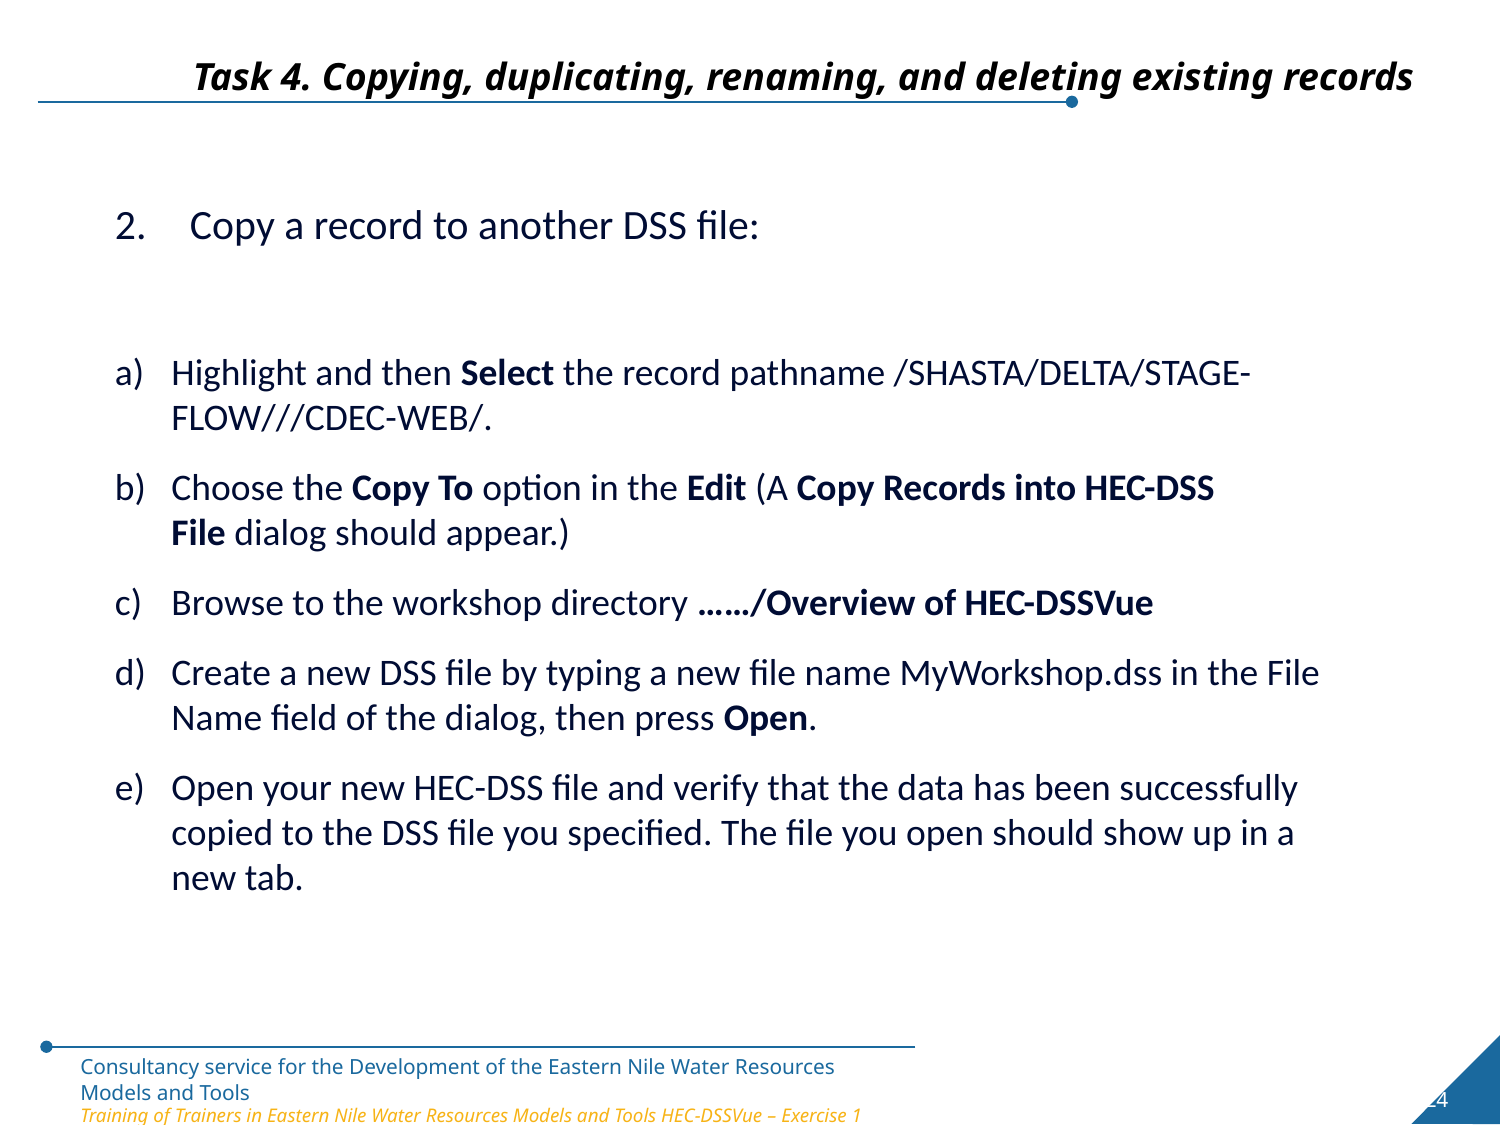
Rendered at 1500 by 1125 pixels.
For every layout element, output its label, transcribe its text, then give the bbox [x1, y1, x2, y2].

list Copy a record to another DSS file: Highlight and then Select the record pathname /SHASTA/DELTA/STAGE-FLOW///CDEC-WEB/. Choose the Copy To option in the Edit (A Copy Records into HEC-DSS File dialog should appear.) Browse to the workshop directory ……/Overview of HEC-DSSVue Create a new DSS file by typing a new file name MyWorkshop.dss in the File Name field of the dialog, then press Open. Open your new HEC-DSS file and verify that the data has been successfully copied to the DSS file you specified. The file you open should show up in a new tab. [100, 190, 1376, 976]
text_box Task 4. Copying, duplicating, renaming, and deleting existing records [178, 22, 1468, 106]
